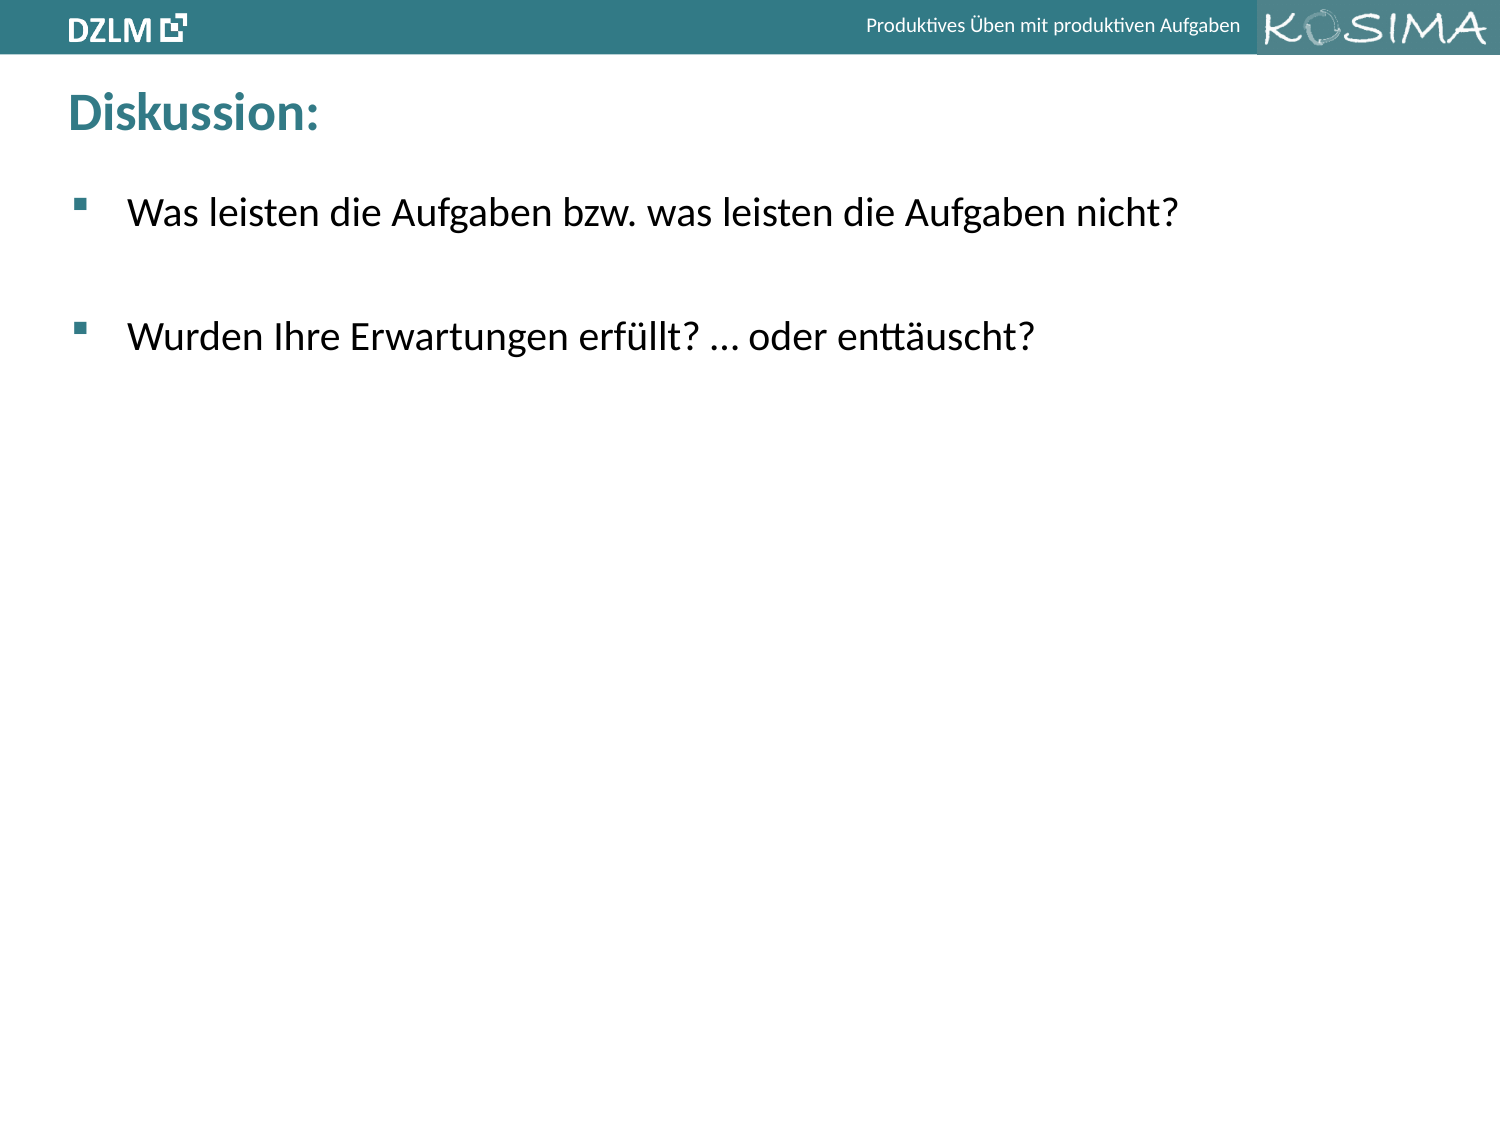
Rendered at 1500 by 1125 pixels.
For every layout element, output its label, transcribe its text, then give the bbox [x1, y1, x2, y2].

list Was leisten die Aufgaben bzw. was leisten die Aufgaben nicht? Wurden Ihre Erwartungen erfüllt? … oder enttäuscht? [52, 184, 1436, 1071]
title Diskussion: [53, 68, 1436, 149]
